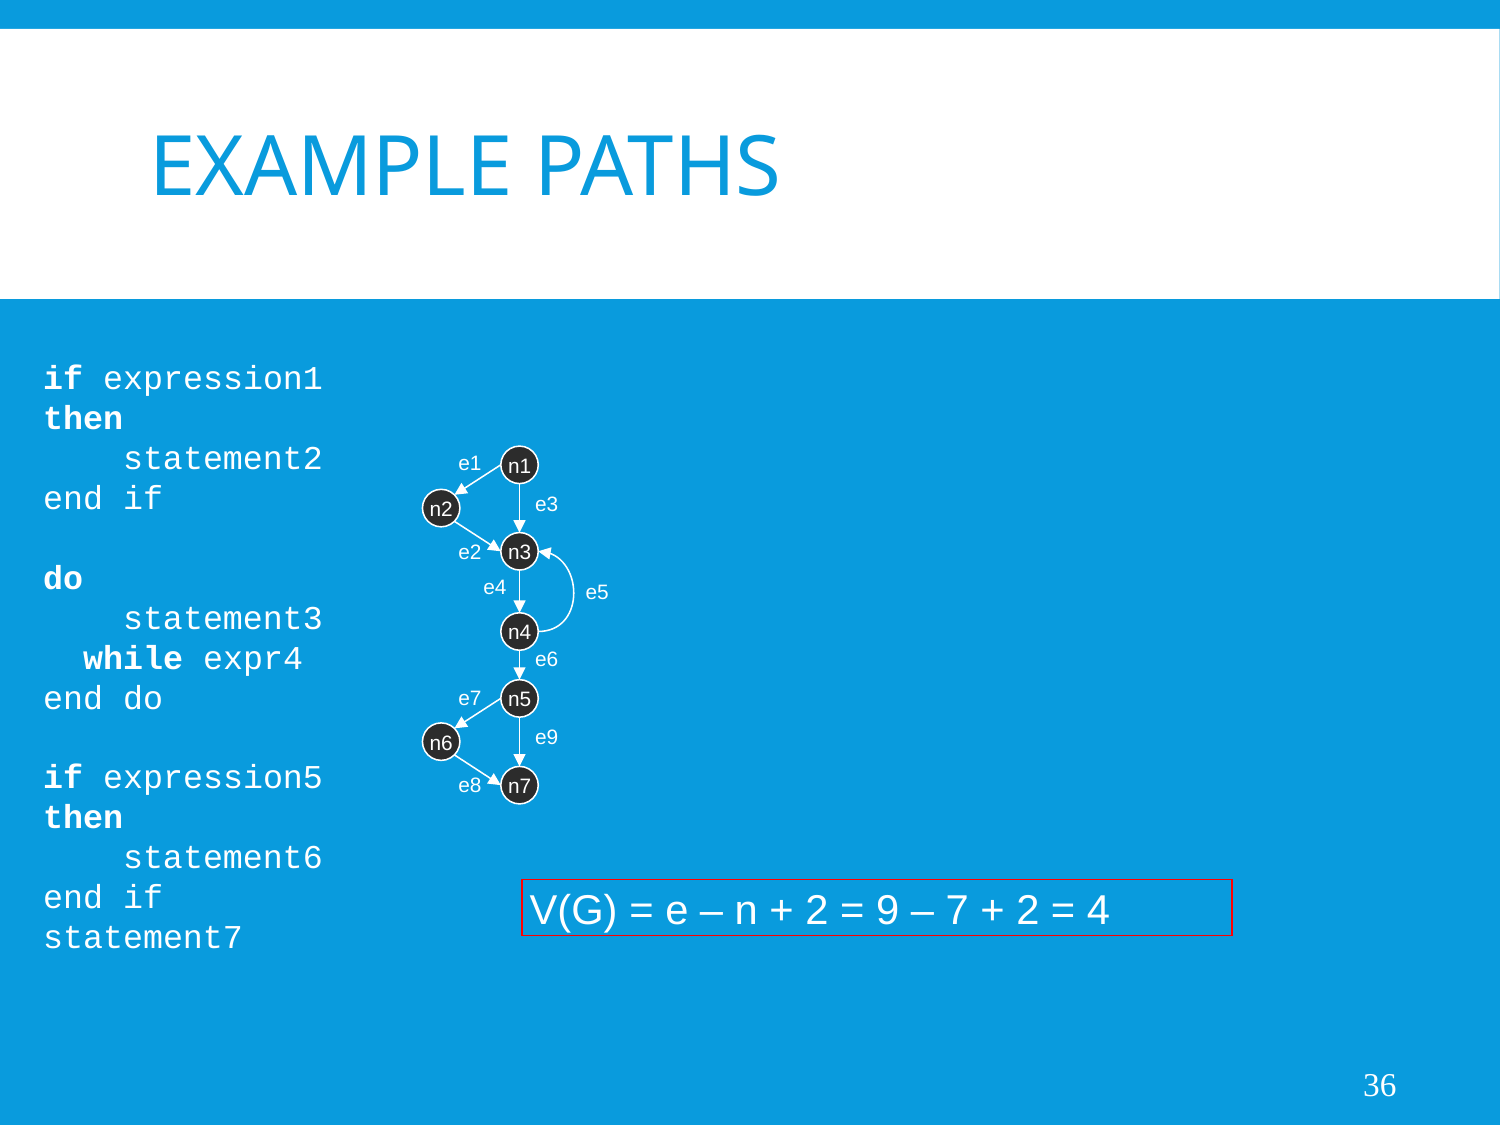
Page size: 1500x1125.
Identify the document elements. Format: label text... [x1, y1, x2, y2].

text_box n2 [422, 489, 460, 527]
text_box if expression1 then statement2 end if do statement3 while expr4 end do if expression5 then statement6 end if statement7 [41, 356, 369, 956]
text_box e9 [535, 723, 559, 749]
text_box n3 [502, 533, 539, 570]
text_box e5 [585, 578, 609, 604]
text_box e2 [458, 560, 482, 564]
text_box n6 [422, 722, 460, 761]
text_box n1 [501, 446, 539, 484]
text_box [454, 698, 501, 729]
text_box n7 [502, 767, 539, 804]
text_box n5 [501, 680, 539, 717]
text_box e1 [458, 449, 482, 460]
text_box e6 [535, 645, 559, 671]
title Example Paths [112, 46, 1388, 294]
text_box V(G) = e – n + 2 = 9 – 7 + 2 = 4 [522, 879, 1232, 936]
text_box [454, 464, 501, 495]
text_box e3 [535, 490, 559, 516]
text_box e4 [483, 573, 507, 599]
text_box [454, 521, 501, 552]
text_box e7 [458, 684, 482, 693]
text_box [454, 754, 501, 786]
text_box n4 [500, 614, 538, 650]
slide_number 36 [1355, 1053, 1473, 1114]
